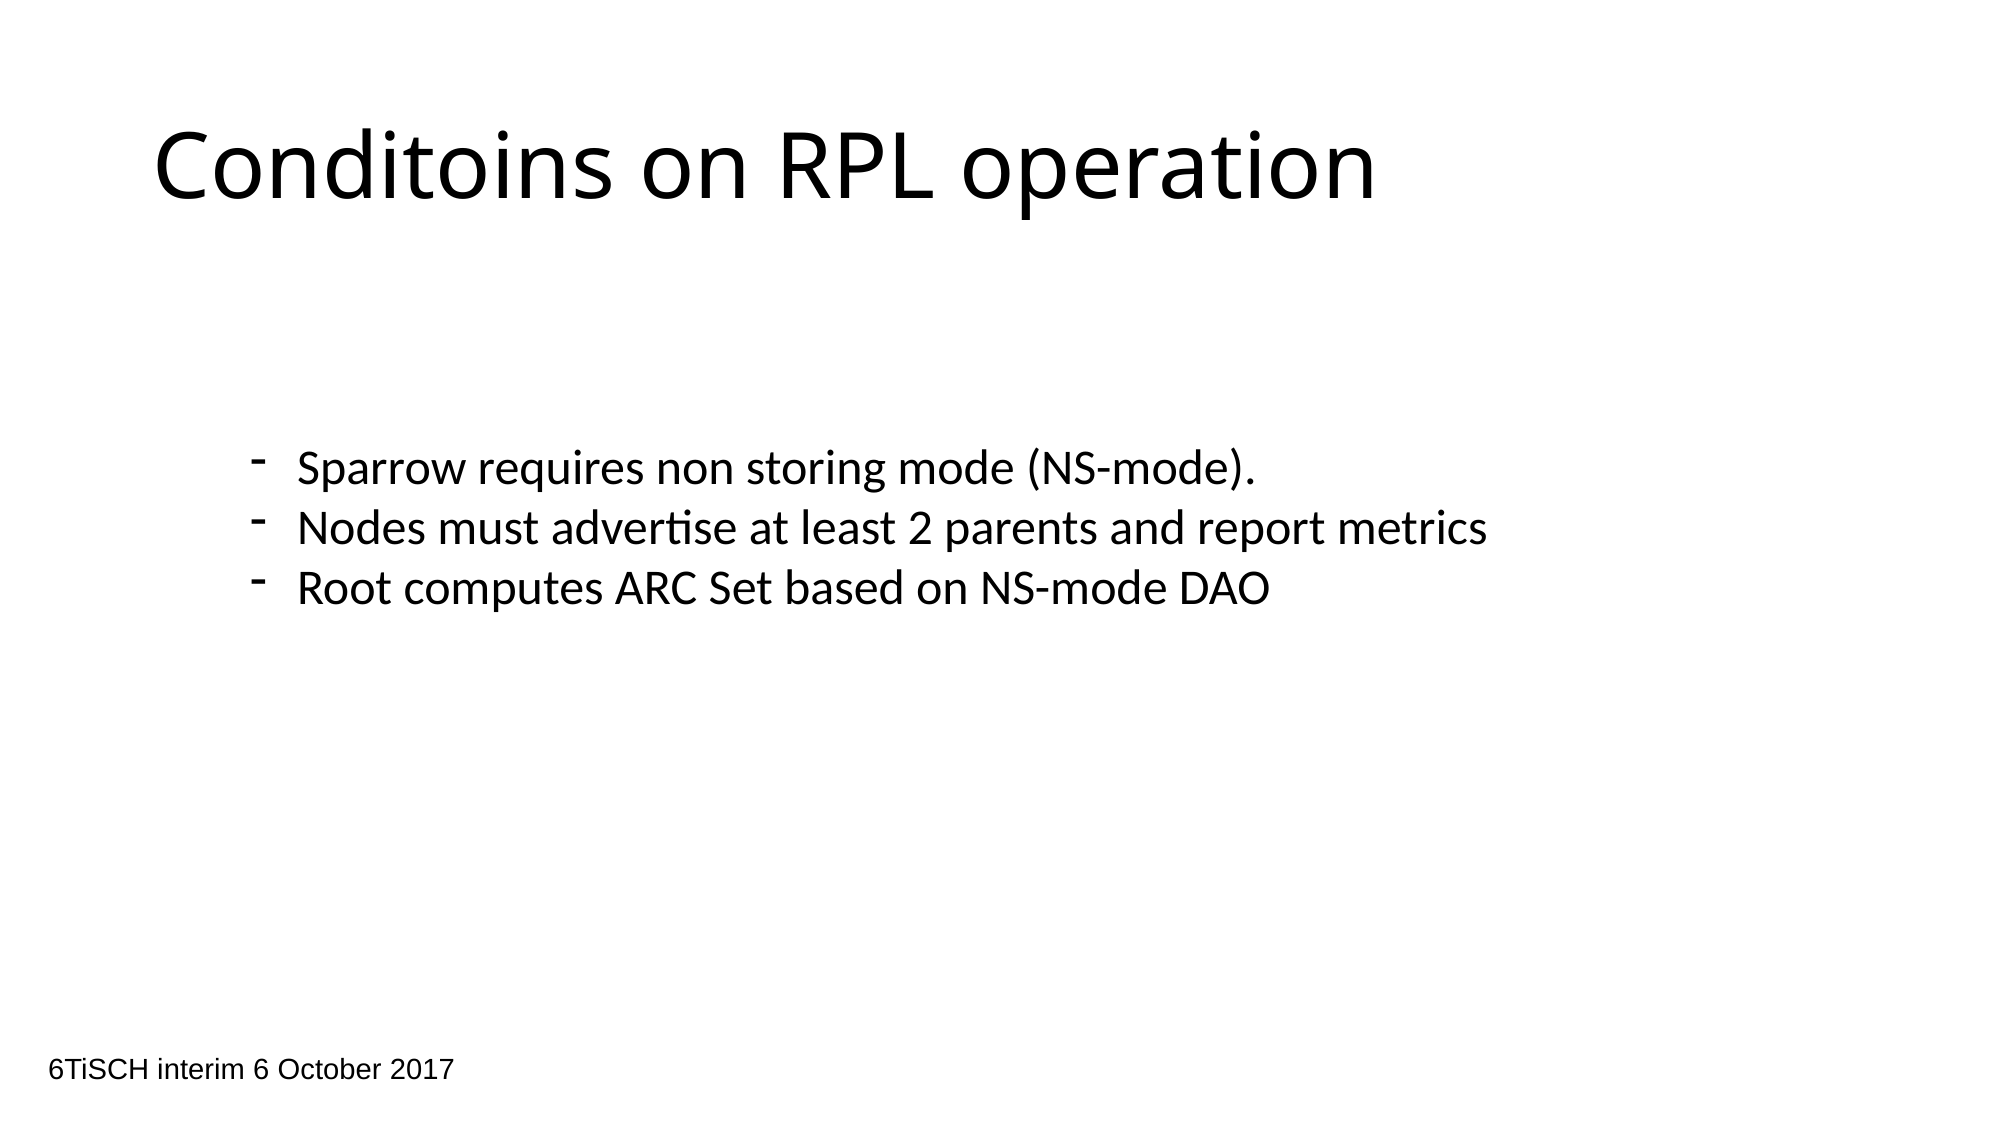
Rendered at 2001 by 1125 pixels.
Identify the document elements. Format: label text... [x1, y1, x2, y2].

title Conditoins on RPL operation [137, 59, 1863, 278]
text_box Sparrow requires non storing mode (NS-mode). Nodes must advertise at least 2 parents and report metrics Root computes ARC Set based on NS-mode DAO [235, 426, 1592, 787]
